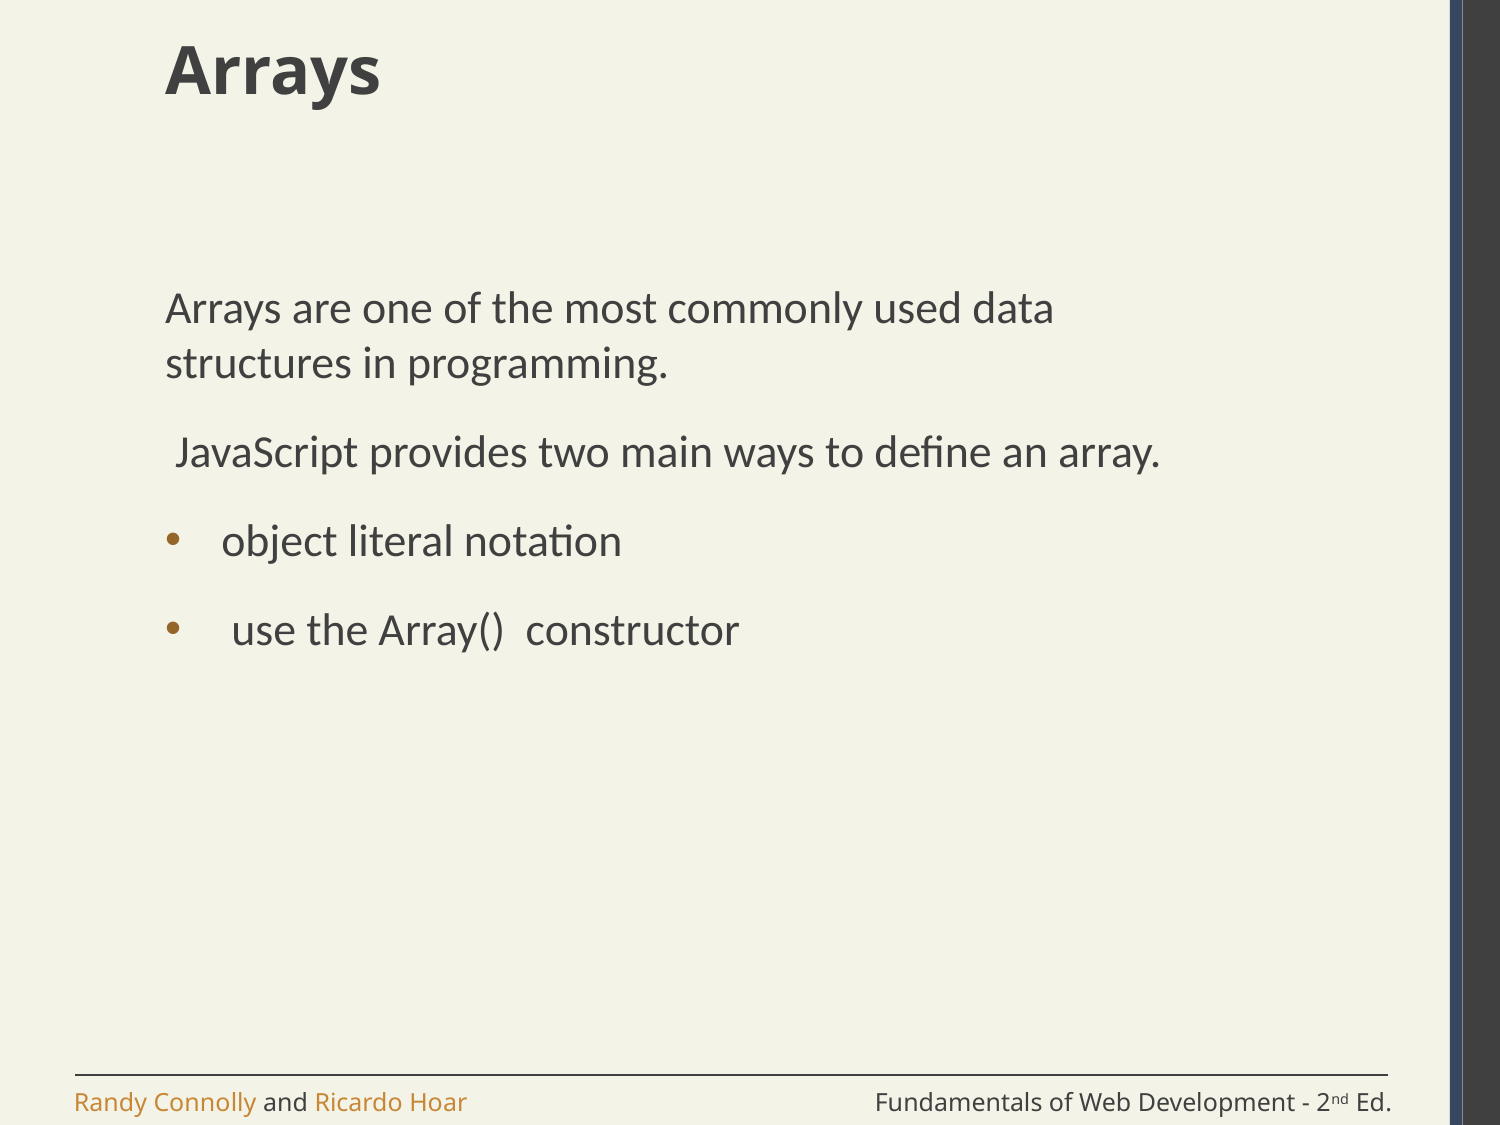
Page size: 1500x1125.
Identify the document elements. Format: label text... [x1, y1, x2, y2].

title Arrays [150, 20, 1425, 188]
list Arrays are one of the most commonly used data structures in programming. JavaScript provides two main ways to define an array. object literal notation use the Array() constructor [150, 270, 1200, 1013]
